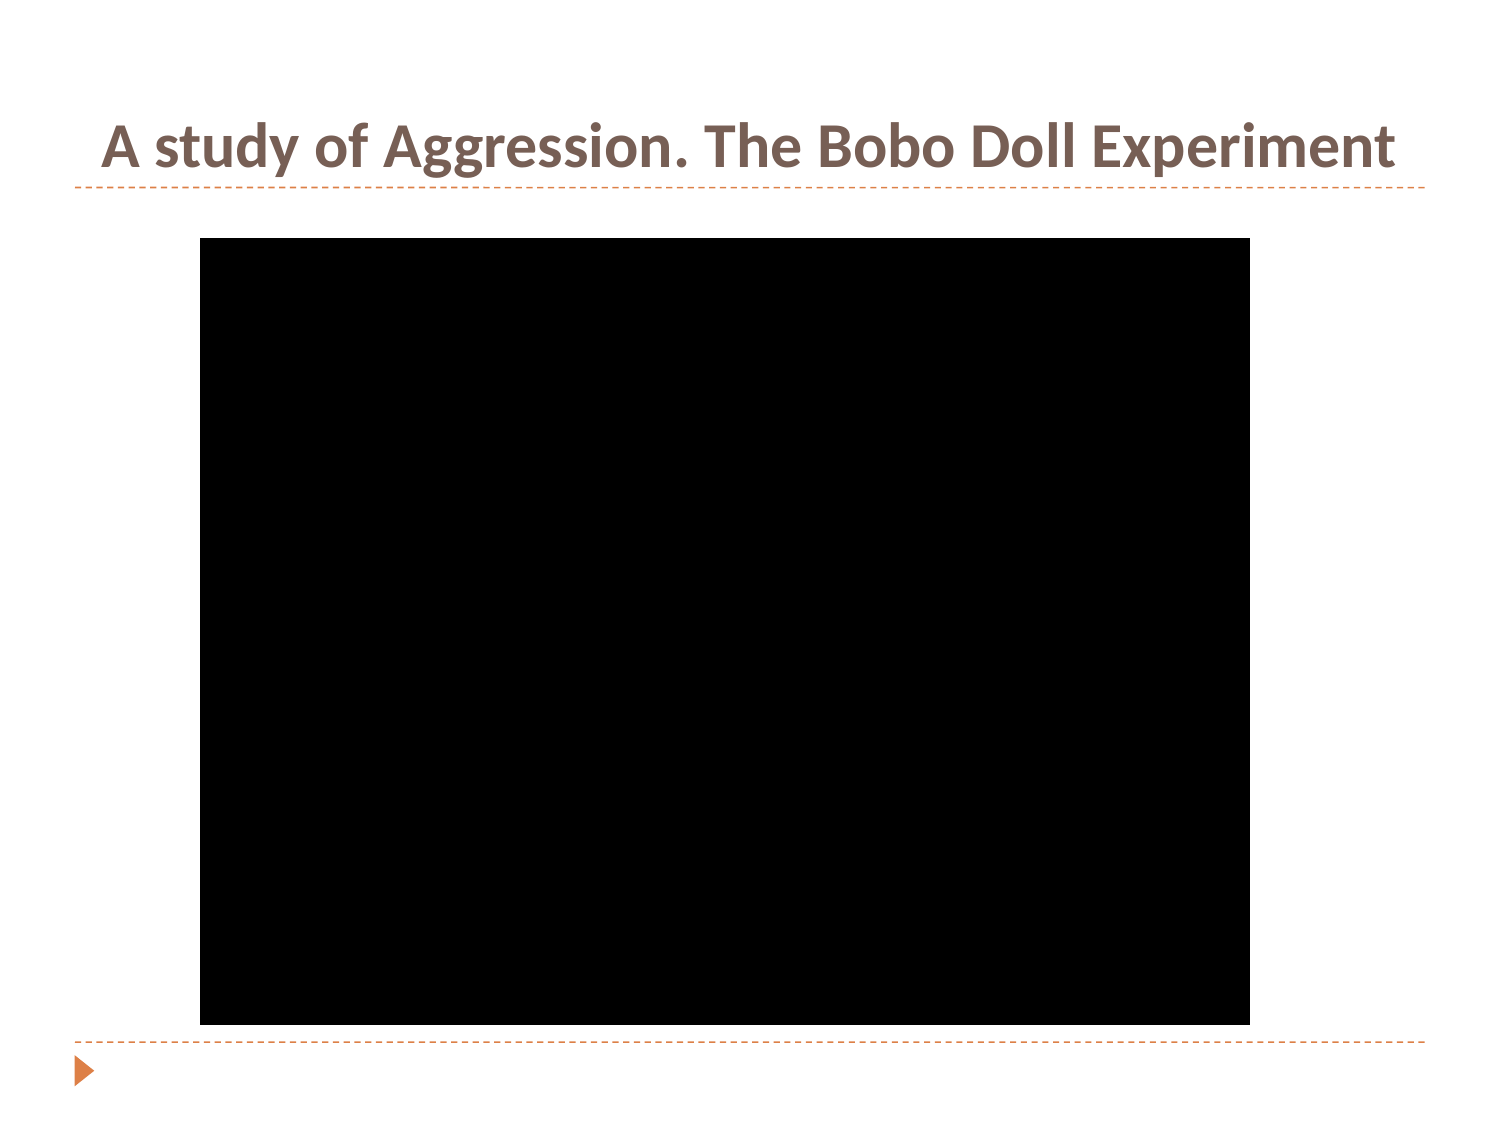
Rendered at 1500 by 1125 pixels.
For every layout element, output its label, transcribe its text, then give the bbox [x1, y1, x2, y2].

title A study of Aggression. The Bobo Doll Experiment [75, 24, 1425, 188]
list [199, 237, 1251, 1026]
